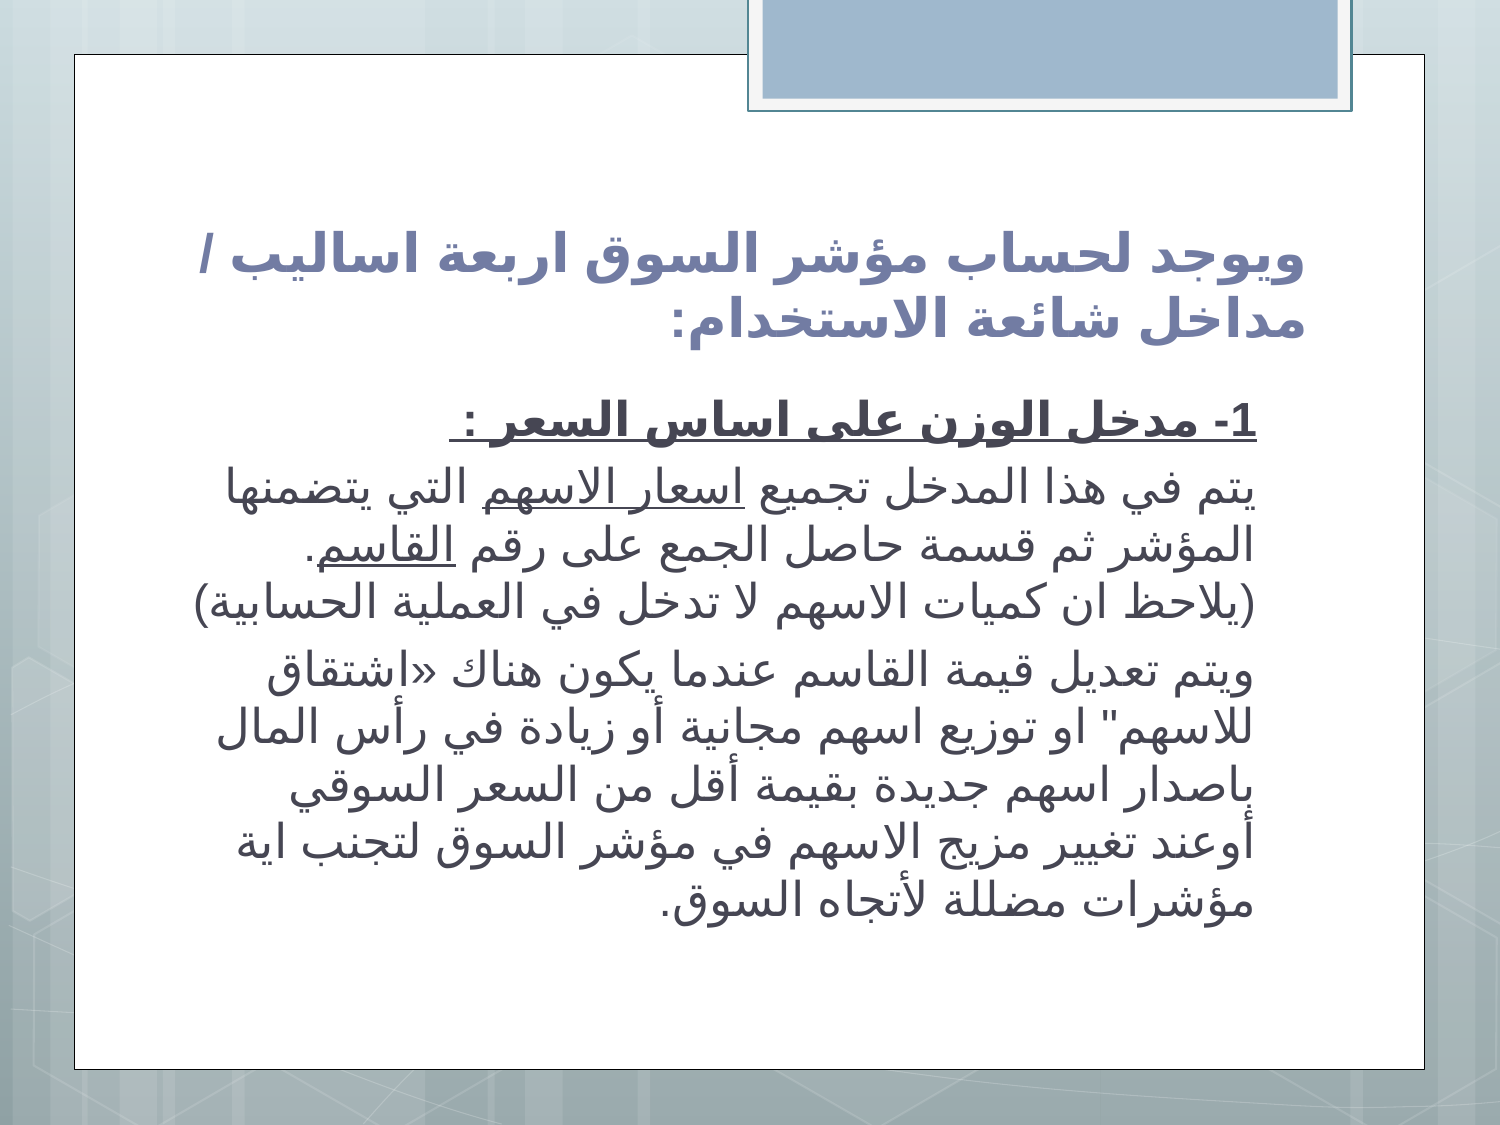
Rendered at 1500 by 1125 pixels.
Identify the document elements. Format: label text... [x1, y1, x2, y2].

list 1- مدخل الوزن على اساس السعر : يتم في هذا المدخل تجميع اسعار الاسهم التي يتضمنها المؤشر ثم قسمة حاصل الجمع على رقم القاسم. (يلاحظ ان كميات الاسهم لا تدخل في العملية الحسابية) ويتم تعديل قيمة القاسم عندما يكون هناك «اشتقاق للاسهم" او توزيع اسهم مجانية أو زيادة في رأس المال باصدار اسهم جديدة بقيمة أقل من السعر السوقي أوعند تغيير مزيج الاسهم في مؤشر السوق لتجنب اية مؤشرات مضللة لأتجاه السوق. [171, 381, 1283, 957]
title ويوجد لحساب مؤشر السوق اربعة اساليب / مداخل شائعة الاستخدام: [171, 168, 1324, 357]
